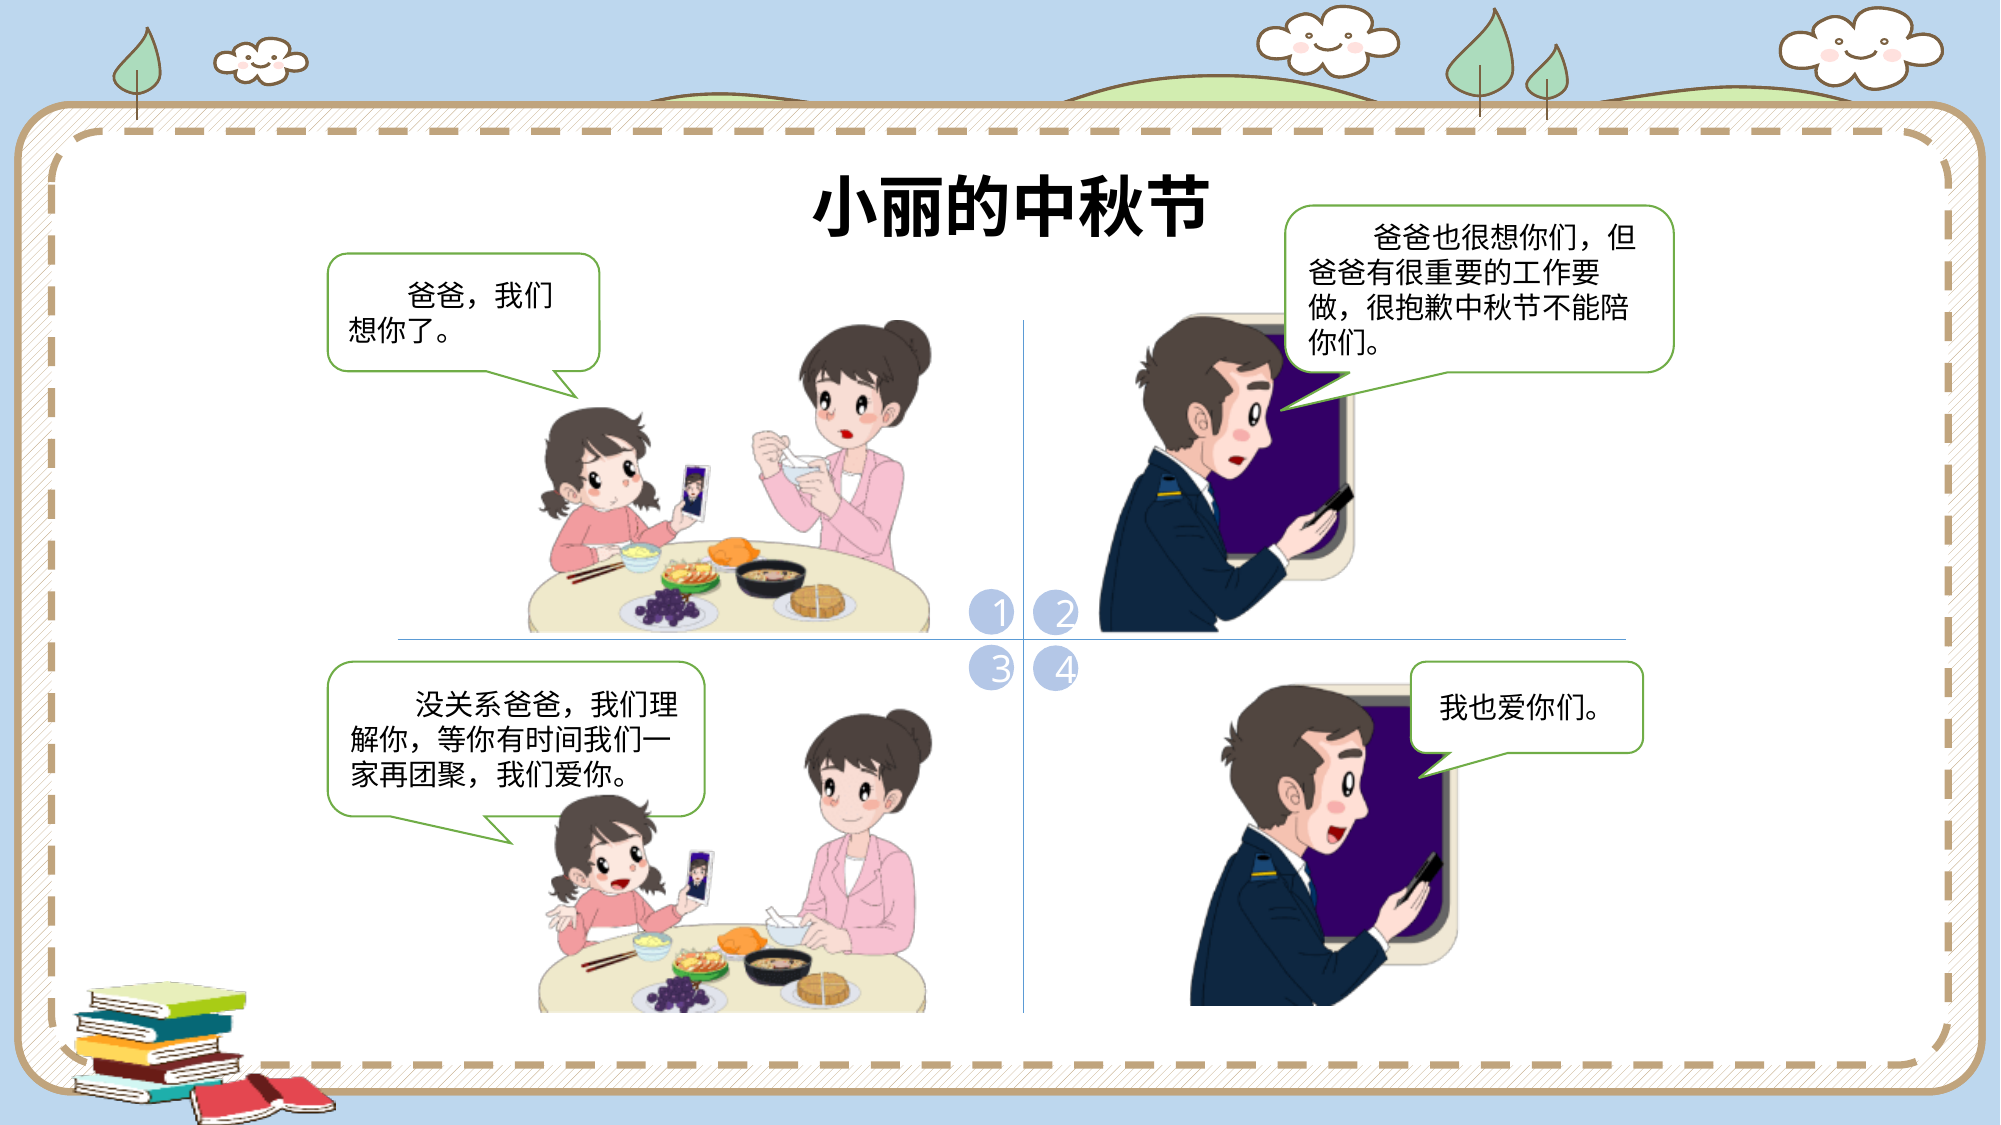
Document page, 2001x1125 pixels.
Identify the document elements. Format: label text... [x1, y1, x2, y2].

text_box 我也爱你们。 [1486, 660, 1645, 761]
picture [1189, 640, 1486, 1006]
picture [521, 319, 941, 633]
text_box 没关系爸爸，我们理解你，等你有时间我们一家再团聚，我们爱你。 [326, 660, 705, 846]
picture [71, 981, 336, 1125]
text_box 3 [968, 644, 1015, 691]
text_box 小丽的中秋节 [373, 157, 1650, 253]
picture [525, 681, 951, 1013]
text_box 爸爸，我们想你了。 [326, 252, 601, 383]
text_box 2 [1033, 589, 1079, 636]
text_box 1 [968, 588, 1015, 635]
picture [1098, 282, 1381, 637]
text_box 4 [1033, 645, 1079, 692]
text_box 爸爸也很想你们，但爸爸有很重要的工作要做，很抱歉中秋节不能陪你们。 [1284, 204, 1675, 389]
